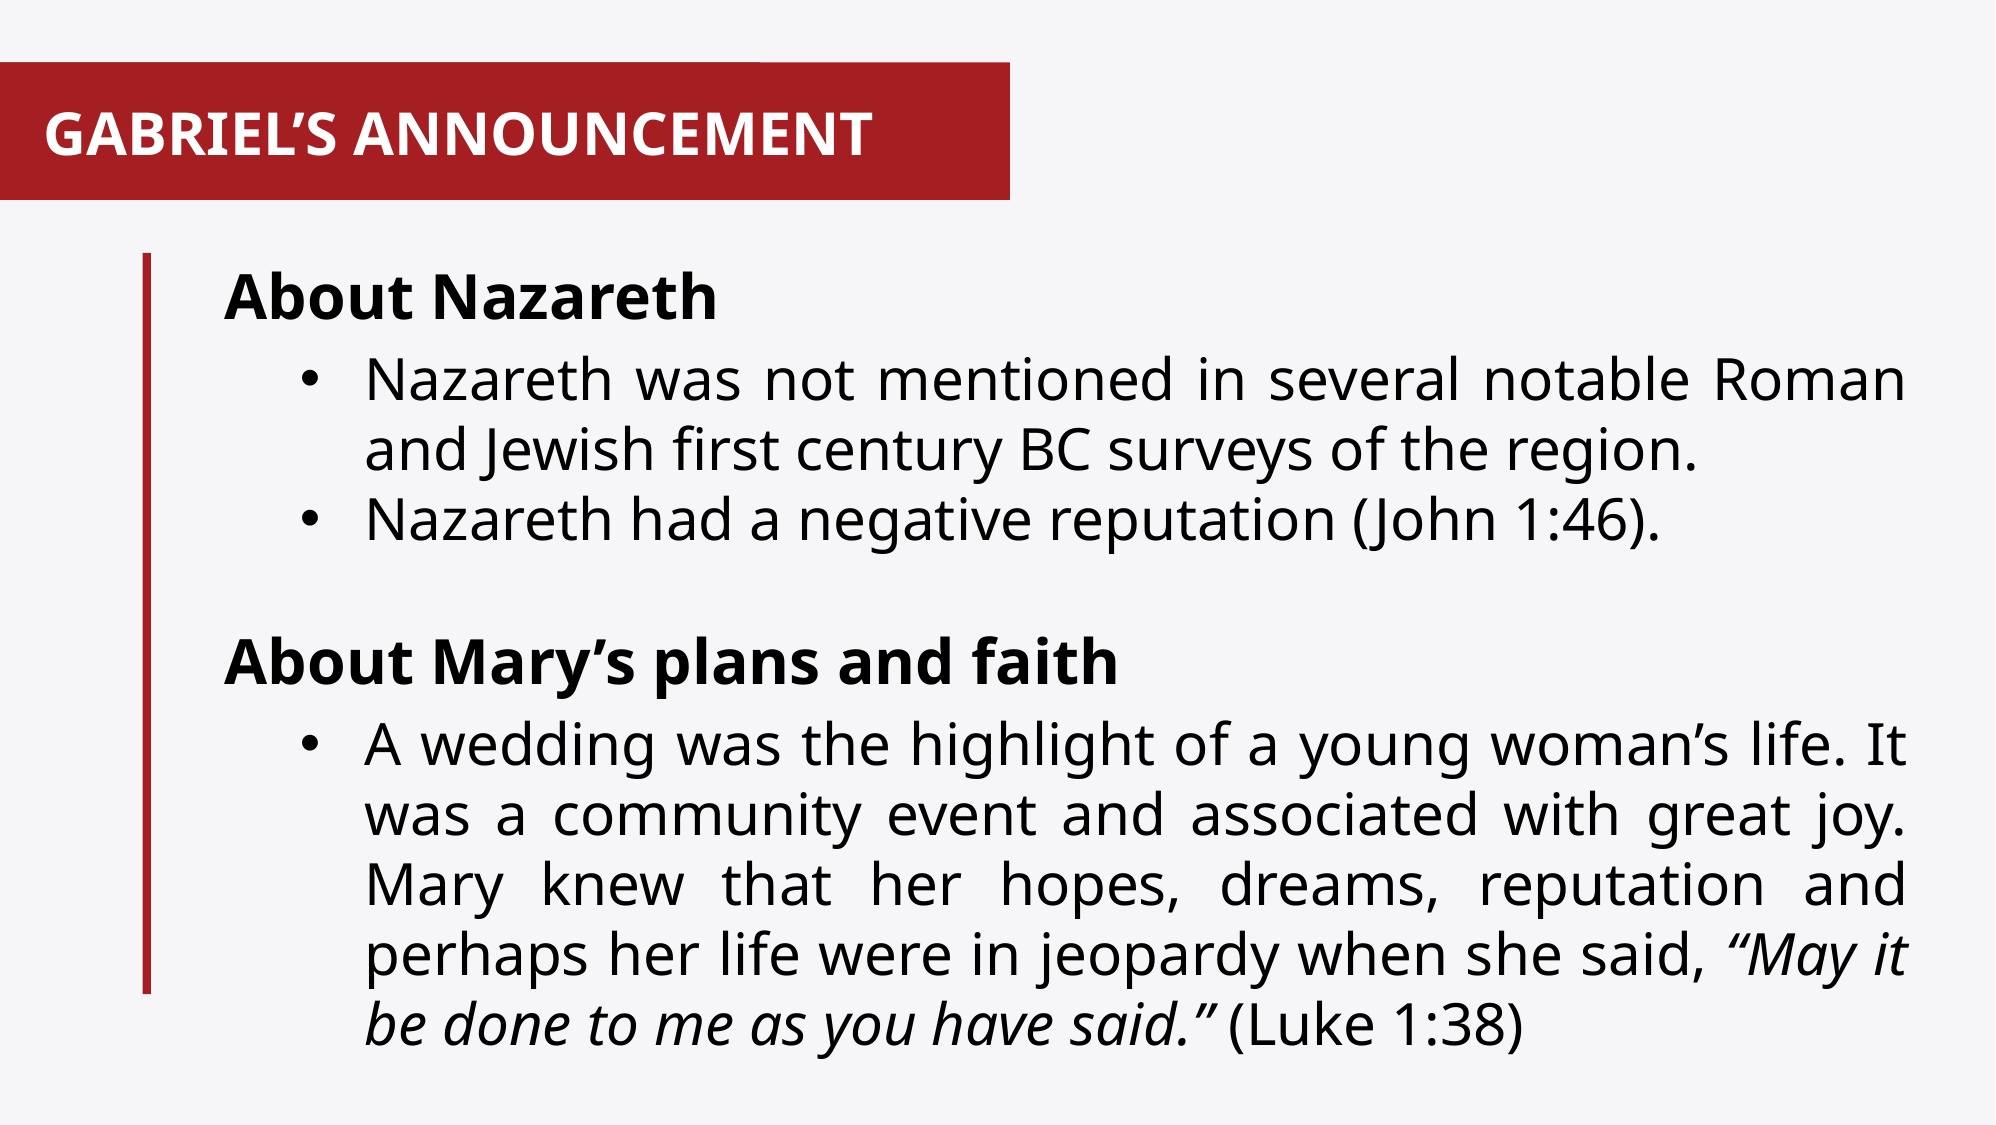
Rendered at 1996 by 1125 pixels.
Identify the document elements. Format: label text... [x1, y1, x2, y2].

text_box About Nazareth Nazareth was not mentioned in several notable Roman and Jewish first century BC surveys of the region. Nazareth had a negative reputation (John 1:46). About Mary’s plans and faith A wedding was the highlight of a young woman’s life. It was a community event and associated with great joy. Mary knew that her hopes, dreams, reputation and perhaps her life were in jeopardy when she said, “May it be done to me as you have said.” (Luke 1:38) [209, 249, 1923, 425]
title GABRIEL’S ANNOUNCEMENT [0, 62, 1010, 200]
